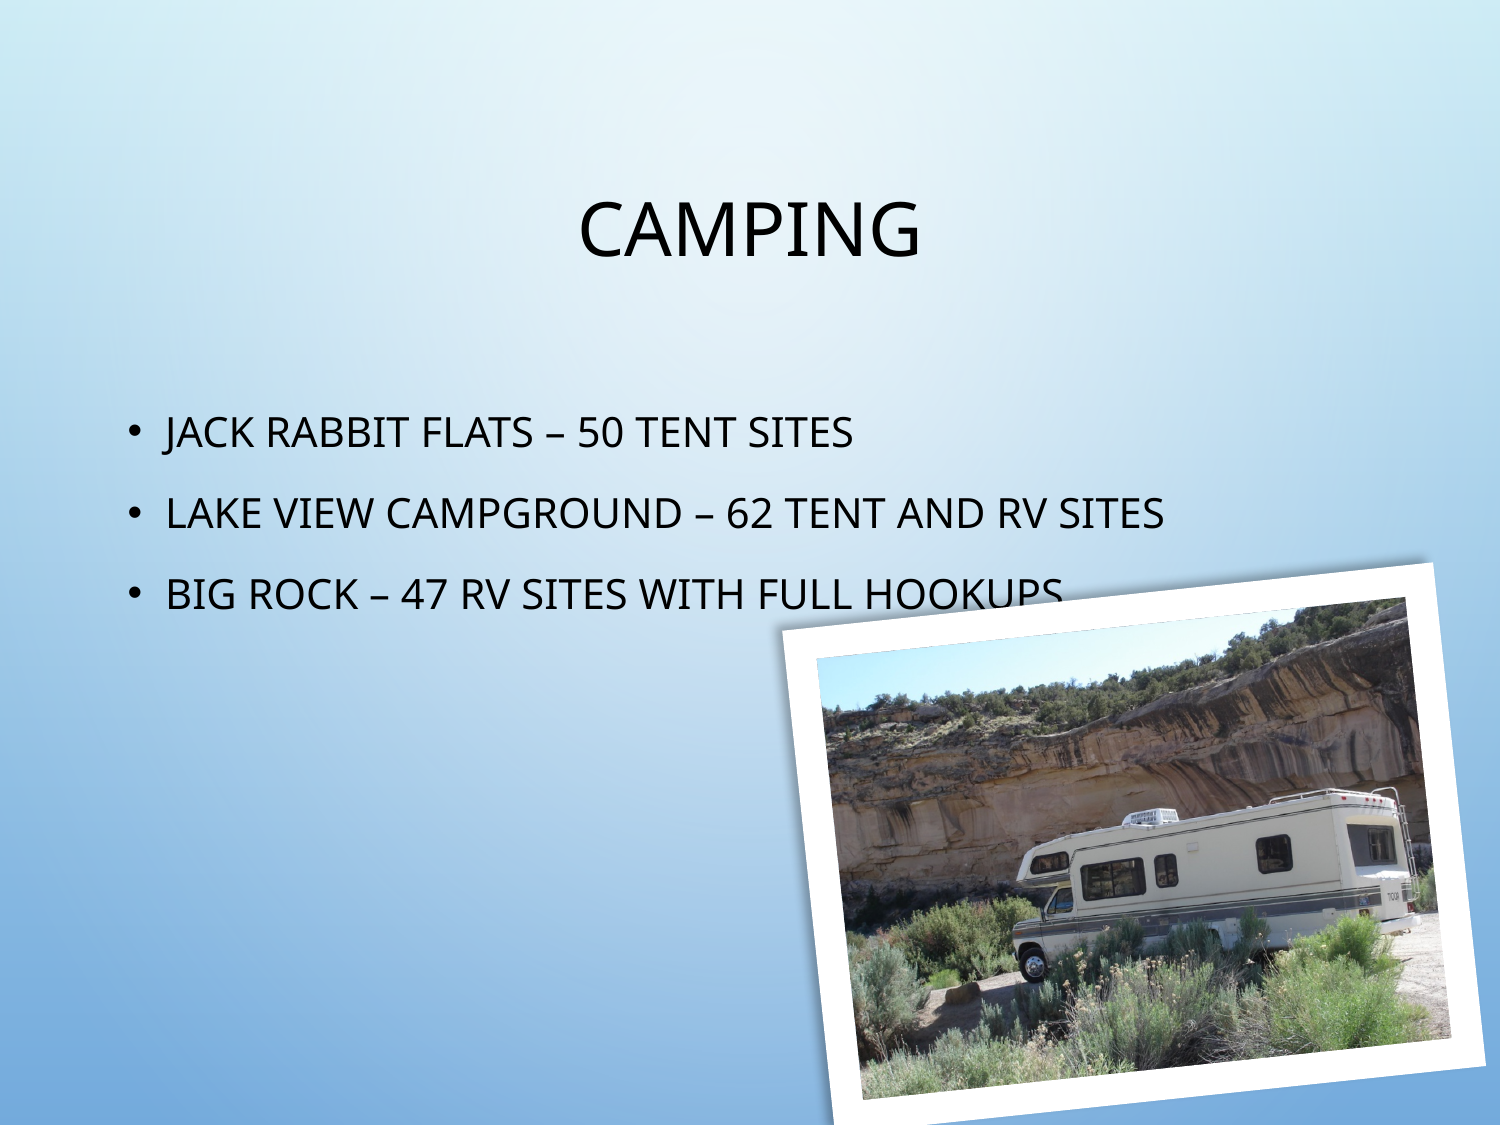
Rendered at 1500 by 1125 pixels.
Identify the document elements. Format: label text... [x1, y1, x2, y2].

list Jack Rabbit Flats – 50 tent sites Lake View Campground – 62 tent and RV sites Big Rock – 47 RV sites with full hookups [112, 388, 1388, 950]
picture [817, 597, 1451, 1099]
title Camping [112, 101, 1388, 364]
